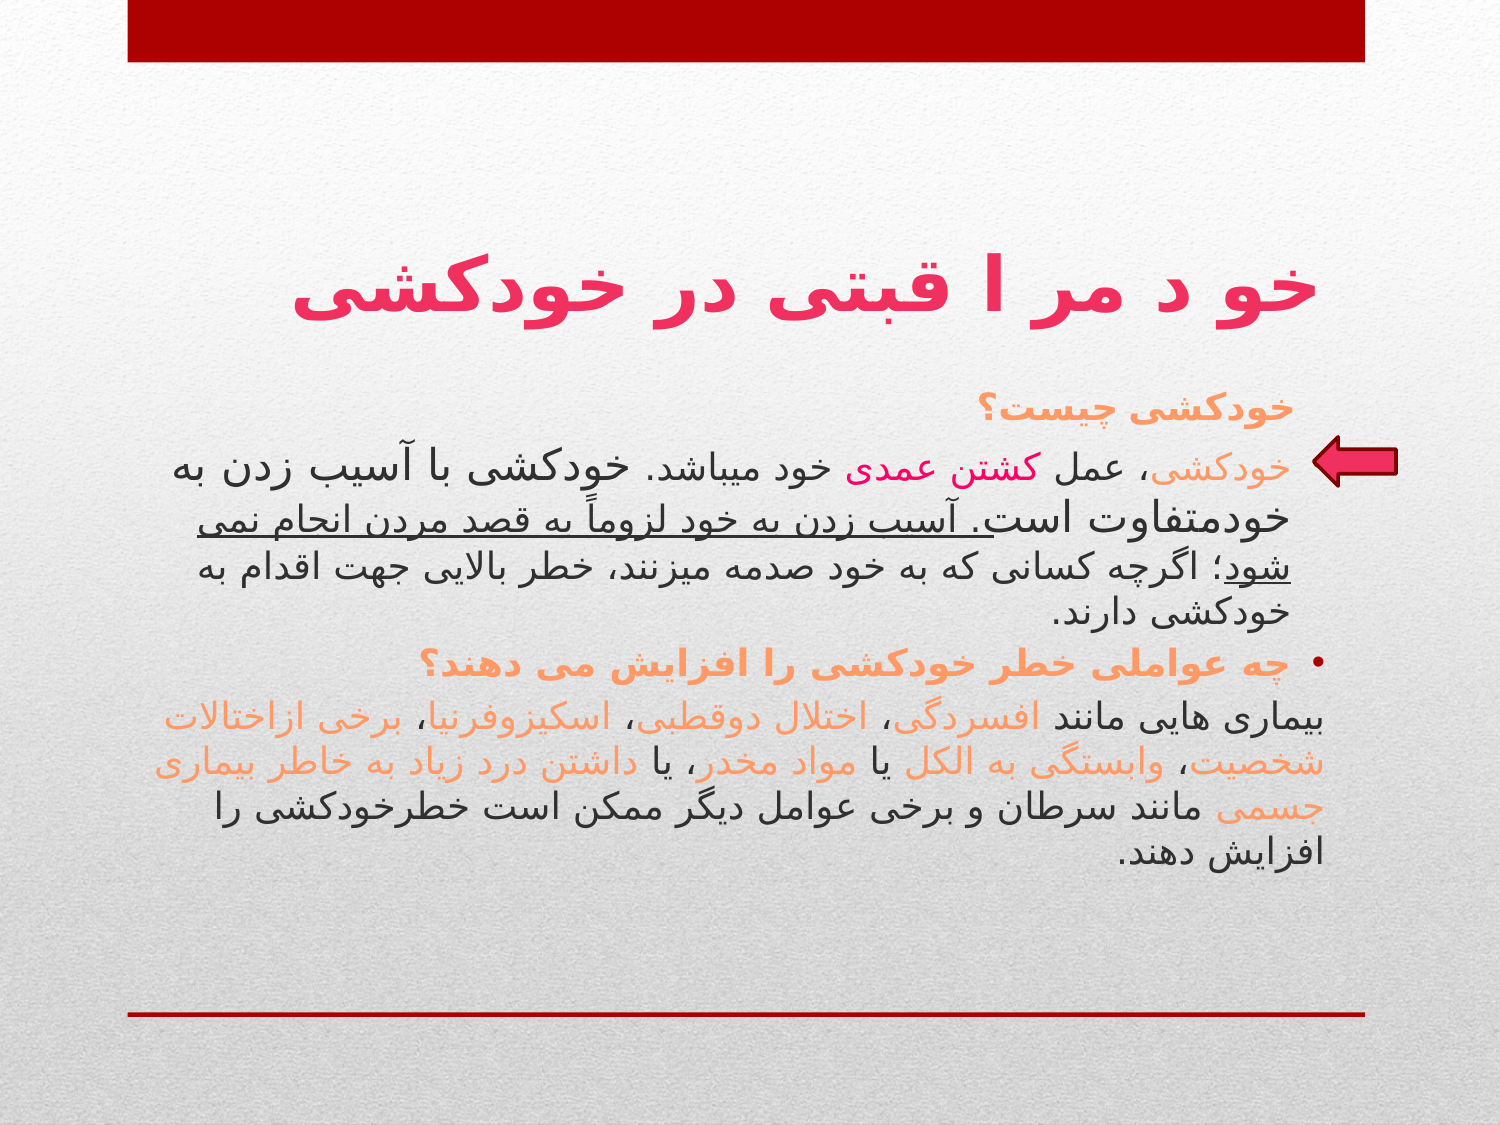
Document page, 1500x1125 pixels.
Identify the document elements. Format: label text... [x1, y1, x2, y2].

list خودکشی چیست؟ خودکشی، عمل کشتن عمدی خود میباشد. خودکشی با آسیب زدن به خودمتفاوت است. آسیب زدن به خود لزوماً به قصد مردن انجام نمی شود؛ اگرچه کسانی که به خود صدمه میزنند، خطر بالایی جهت اقدام به خودکشی دارند. چه عواملی خطر خودکشی را افزایش می دهند؟ بیماری هایی مانند افسردگی، اختلال دوقطبی، اسکیزوفرنیا، برخی ازاختالات شخصیت، وابستگی به الکل یا مواد مخدر، یا داشتن درد زیاد به خاطر بیماری جسمی مانند سرطان و برخی عوامل دیگر ممکن است خطرخودکشی را افزایش دهند. [102, 388, 1341, 867]
text_box [1312, 435, 1398, 488]
title خو د مر ا قبتی در خودکشی [247, 218, 1338, 335]
